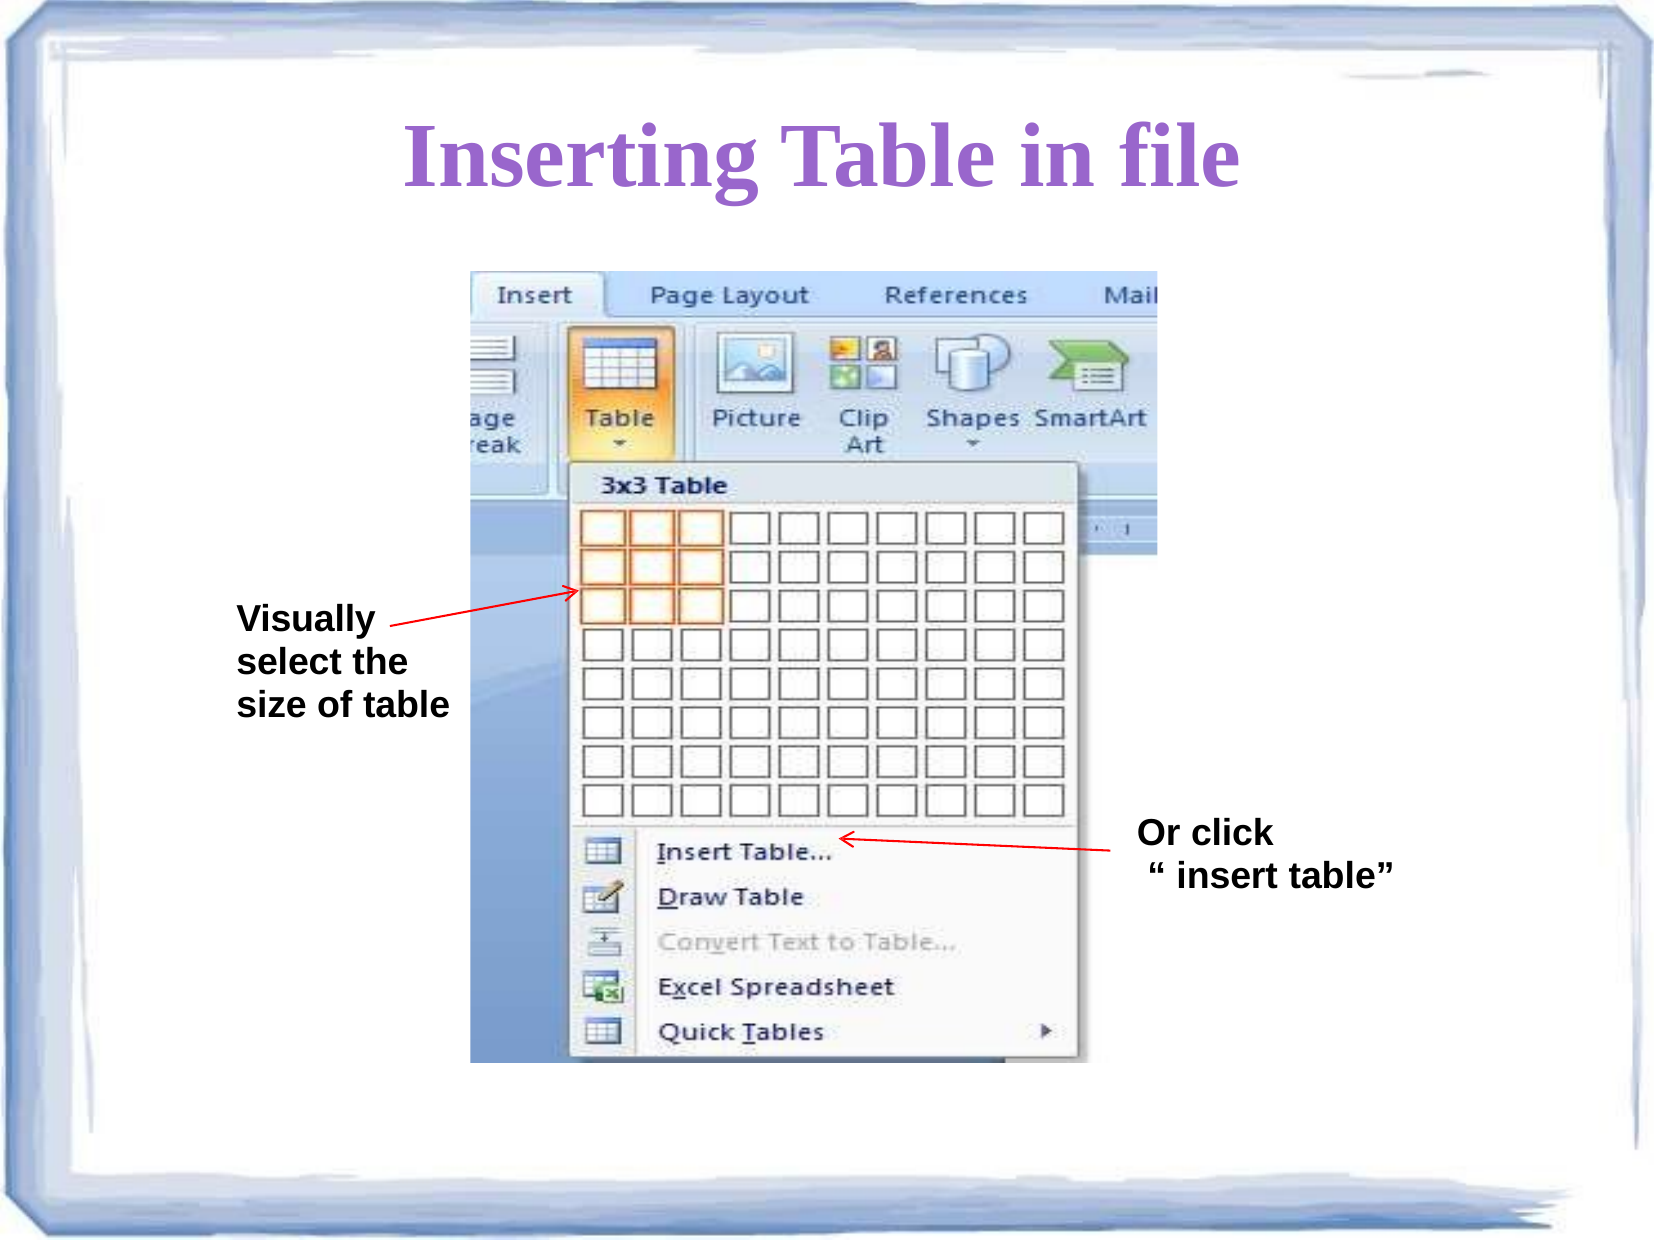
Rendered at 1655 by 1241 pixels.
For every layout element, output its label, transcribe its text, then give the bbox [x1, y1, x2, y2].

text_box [389, 271, 1158, 1064]
text_box Visually select the size of table [234, 593, 384, 726]
picture [0, 0, 1654, 1240]
text_box Or click “ insert table” [1163, 806, 1398, 897]
title Inserting Table in file [400, 92, 1253, 302]
